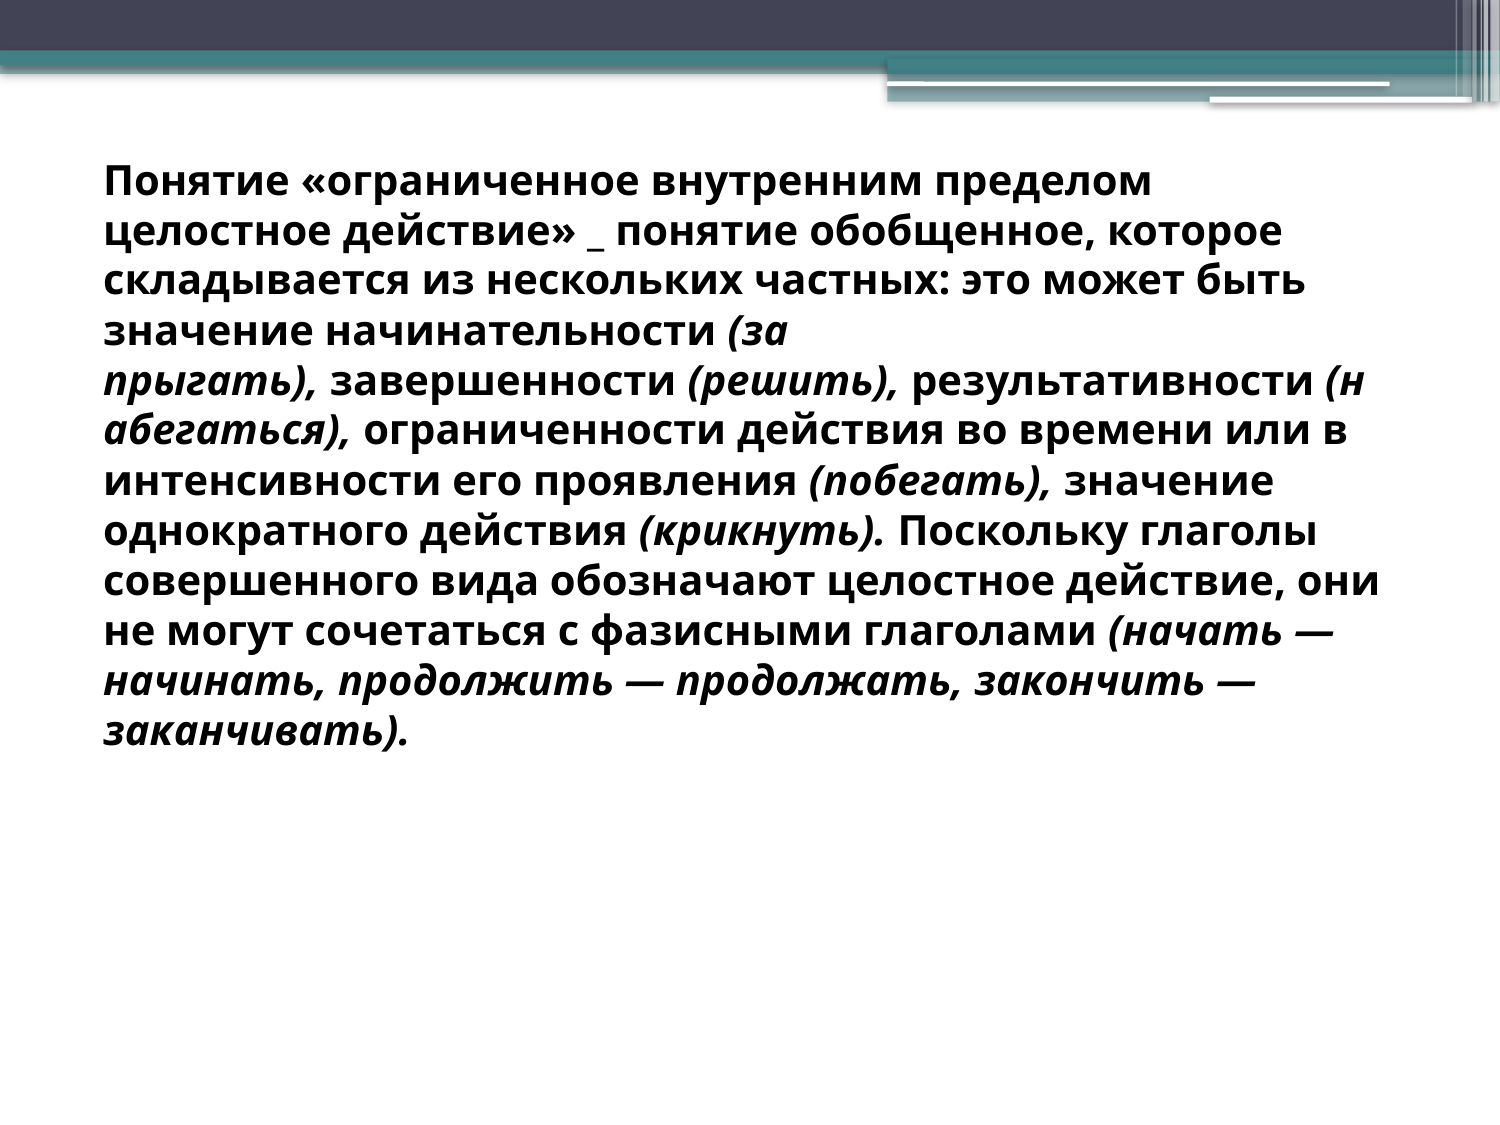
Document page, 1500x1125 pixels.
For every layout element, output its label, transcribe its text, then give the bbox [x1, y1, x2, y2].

text_box Понятие «ограниченное внутренним пределом целостное дейст­вие» _ понятие обобщенное, которое складывается из несколь­ких частных: это может быть значение начинательности (за­прыгать), завершенности (решить), результативности (набе­гаться), ограниченности действия во времени или в интенсивности его проявления (побегать), значение однократного действия (крикнуть). Поскольку глаголы совершенного вида обозначают целостное действие, они не могут сочетаться с фазисными глаголами (начать — начинать, продолжить — продолжать, за­кончить — заканчивать). [88, 145, 1400, 761]
